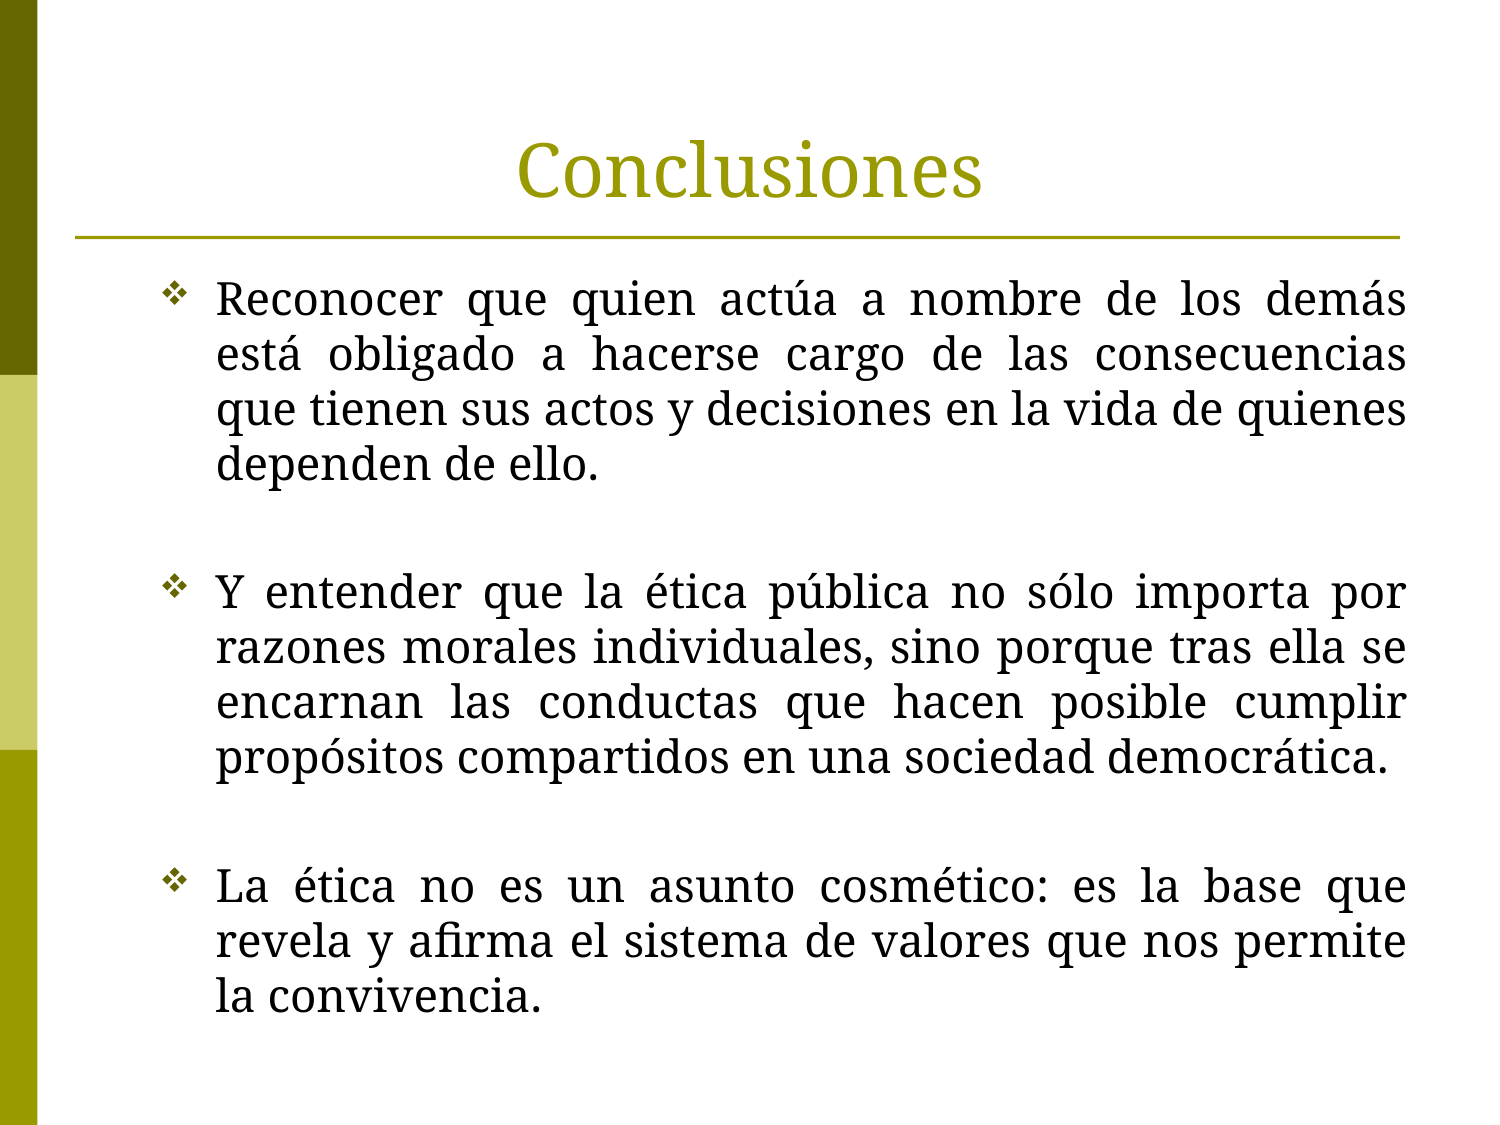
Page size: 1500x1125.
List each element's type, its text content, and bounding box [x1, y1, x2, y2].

title Conclusiones [74, 32, 1426, 221]
list Reconocer que quien actúa a nombre de los demás está obligado a hacerse cargo de las consecuencias que tienen sus actos y decisiones en la vida de quienes dependen de ello. Y entender que la ética pública no sólo importa por razones morales individuales, sino porque tras ella se encarnan las conductas que hacen posible cumplir propósitos compartidos en una sociedad democrática. La ética no es un asunto cosmético: es la base que revela y afirma el sistema de valores que nos permite la convivencia. [144, 262, 1424, 1000]
